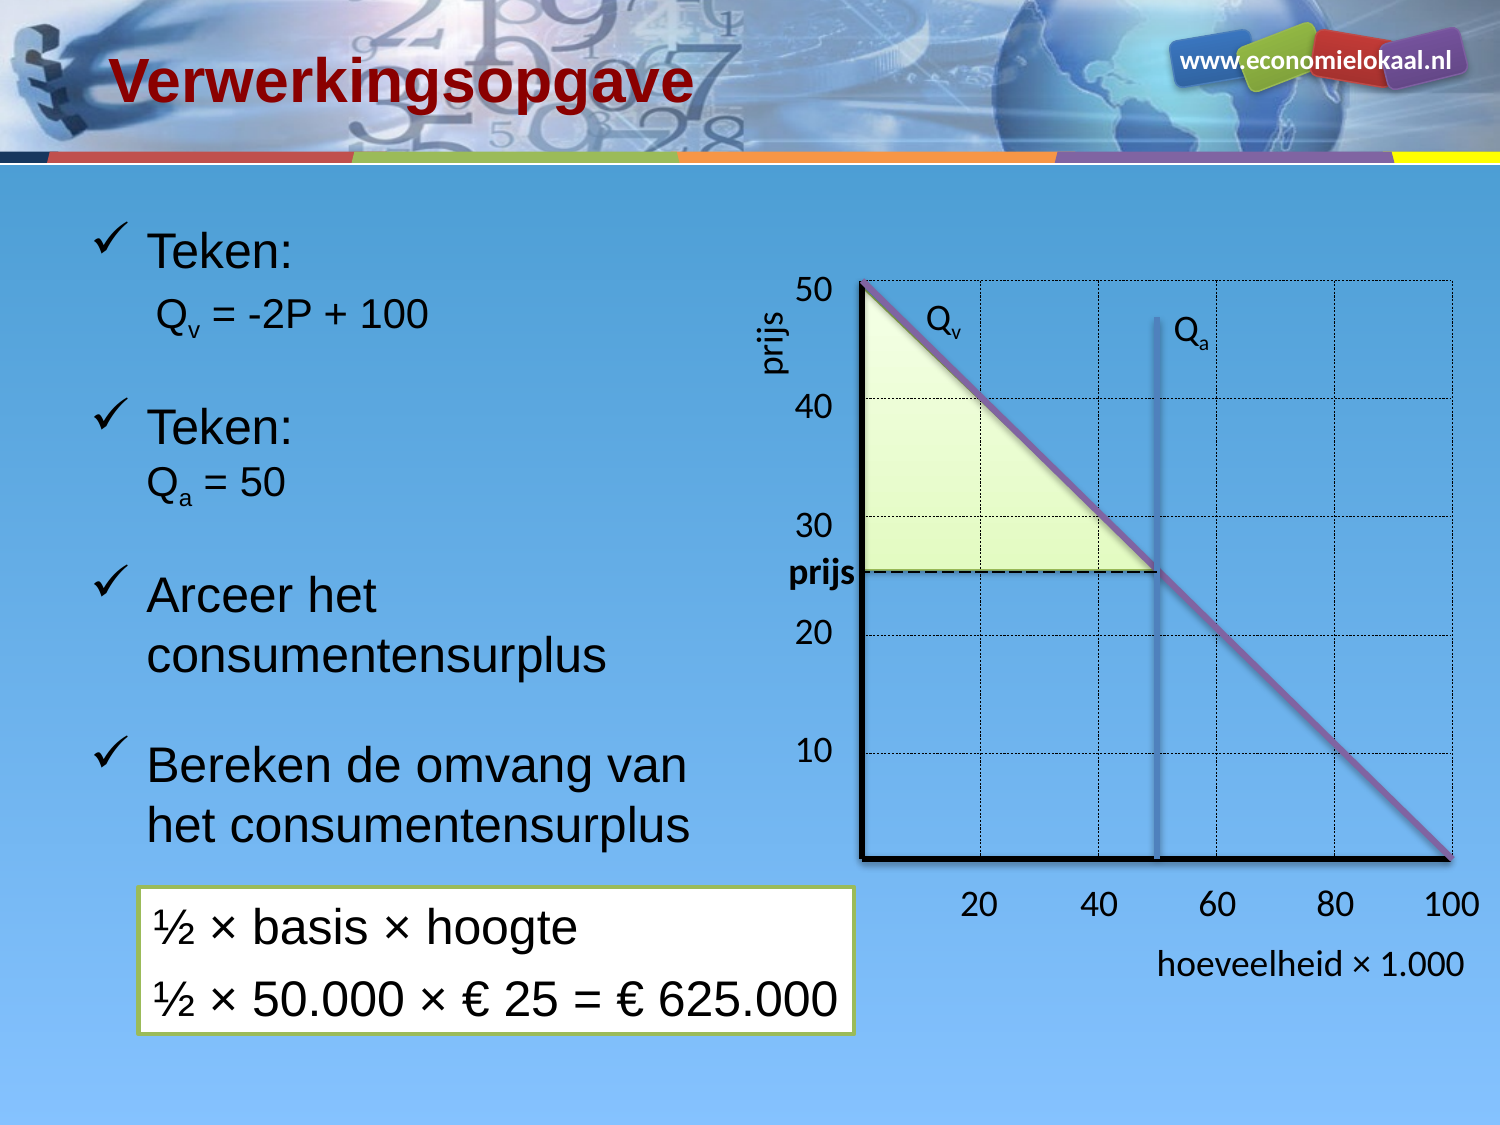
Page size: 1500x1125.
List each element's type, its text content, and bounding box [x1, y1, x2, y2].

text_box 10 [779, 717, 848, 778]
text_box 60 [1183, 871, 1252, 931]
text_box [861, 280, 1453, 860]
text_box 20 [945, 871, 1013, 931]
text_box 100 [1408, 871, 1495, 931]
text_box 30 [779, 493, 848, 539]
title Verwerkingsopgave [93, 35, 1121, 119]
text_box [1157, 296, 1226, 860]
text_box prijs [737, 296, 798, 392]
list Teken: Qv = -2P + 100 Teken: Qa = 50 Arceer het consumentensurplus Bereken de omvang van het consumentensurplus [75, 210, 738, 1055]
text_box 80 [1301, 871, 1370, 931]
text_box 20 [779, 600, 848, 660]
text_box 40 [1065, 871, 1134, 931]
text_box ½ × basis × hoogte ½ × 50.000 × € 25 = € 625.000 [136, 885, 856, 1036]
text_box prijs [773, 539, 855, 600]
text_box 40 [779, 373, 848, 434]
picture [0, 0, 1500, 151]
text_box hoeveelheid × 1.000 [1141, 931, 1481, 991]
text_box 50 [779, 256, 848, 317]
